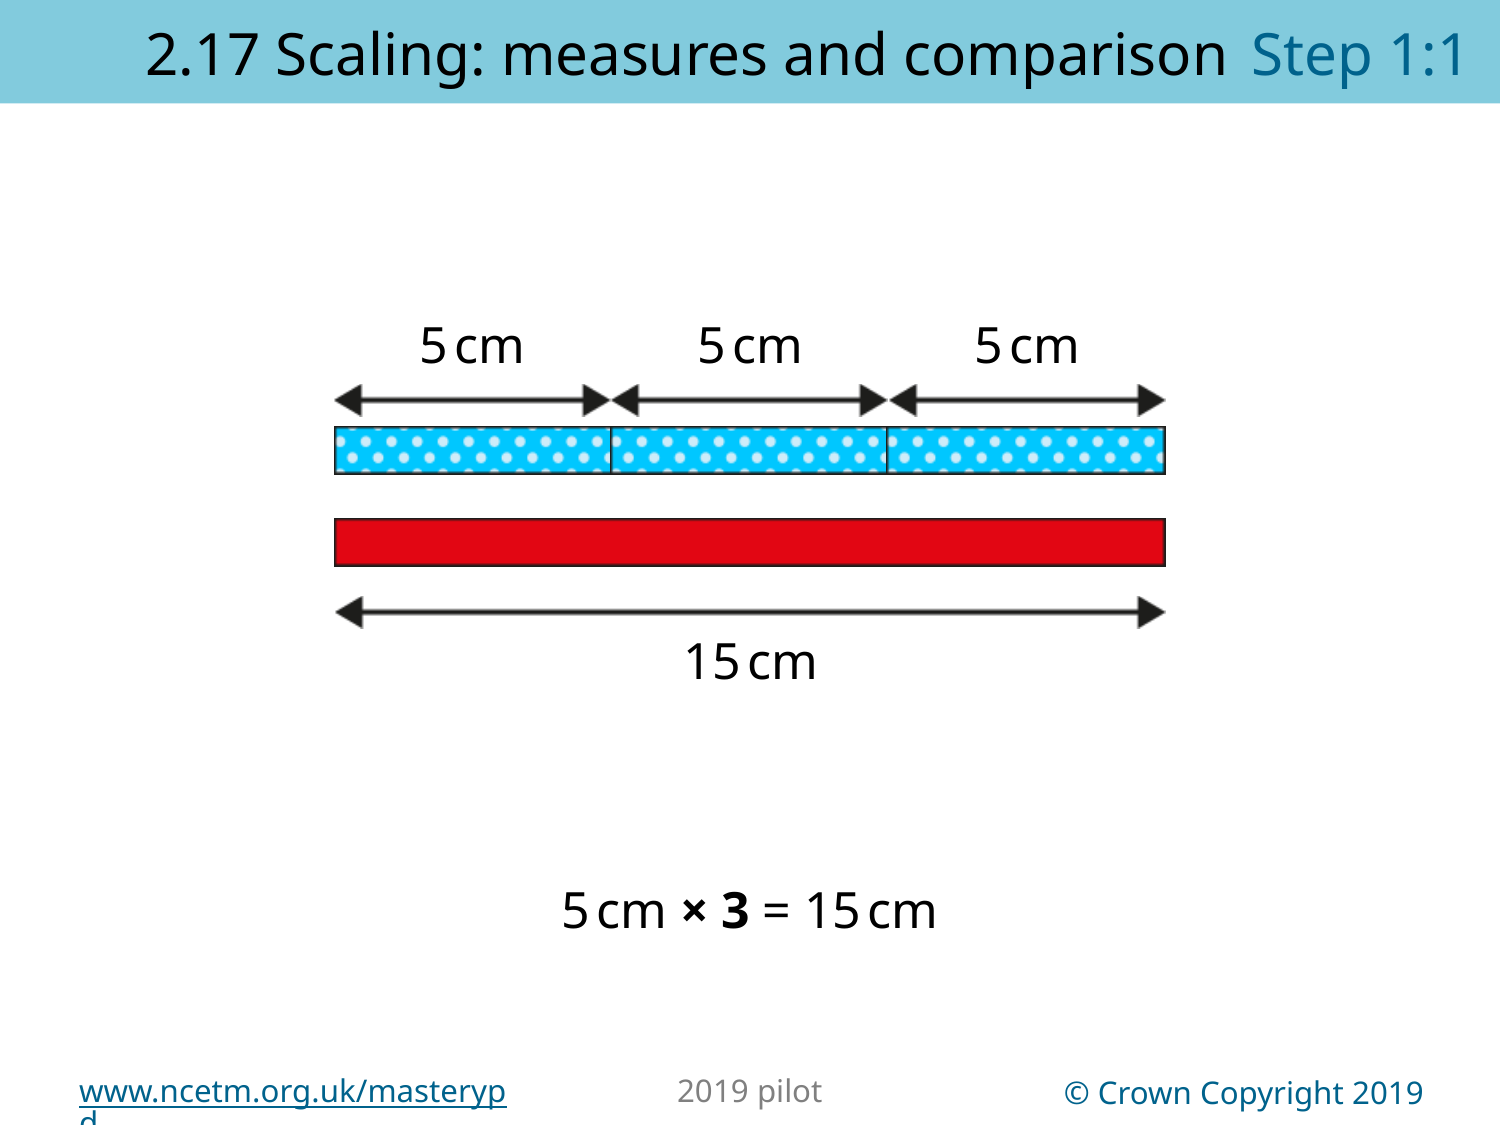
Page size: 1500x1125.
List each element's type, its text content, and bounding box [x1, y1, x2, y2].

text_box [611, 305, 888, 417]
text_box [334, 305, 610, 417]
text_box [335, 596, 1166, 699]
picture [334, 518, 1166, 567]
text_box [889, 305, 1166, 417]
list 2.17 Scaling: measures and comparison Step 1:1 [0, 0, 1500, 104]
picture [334, 426, 1166, 475]
text_box 5 cm × 3 = 15 cm [546, 871, 954, 947]
